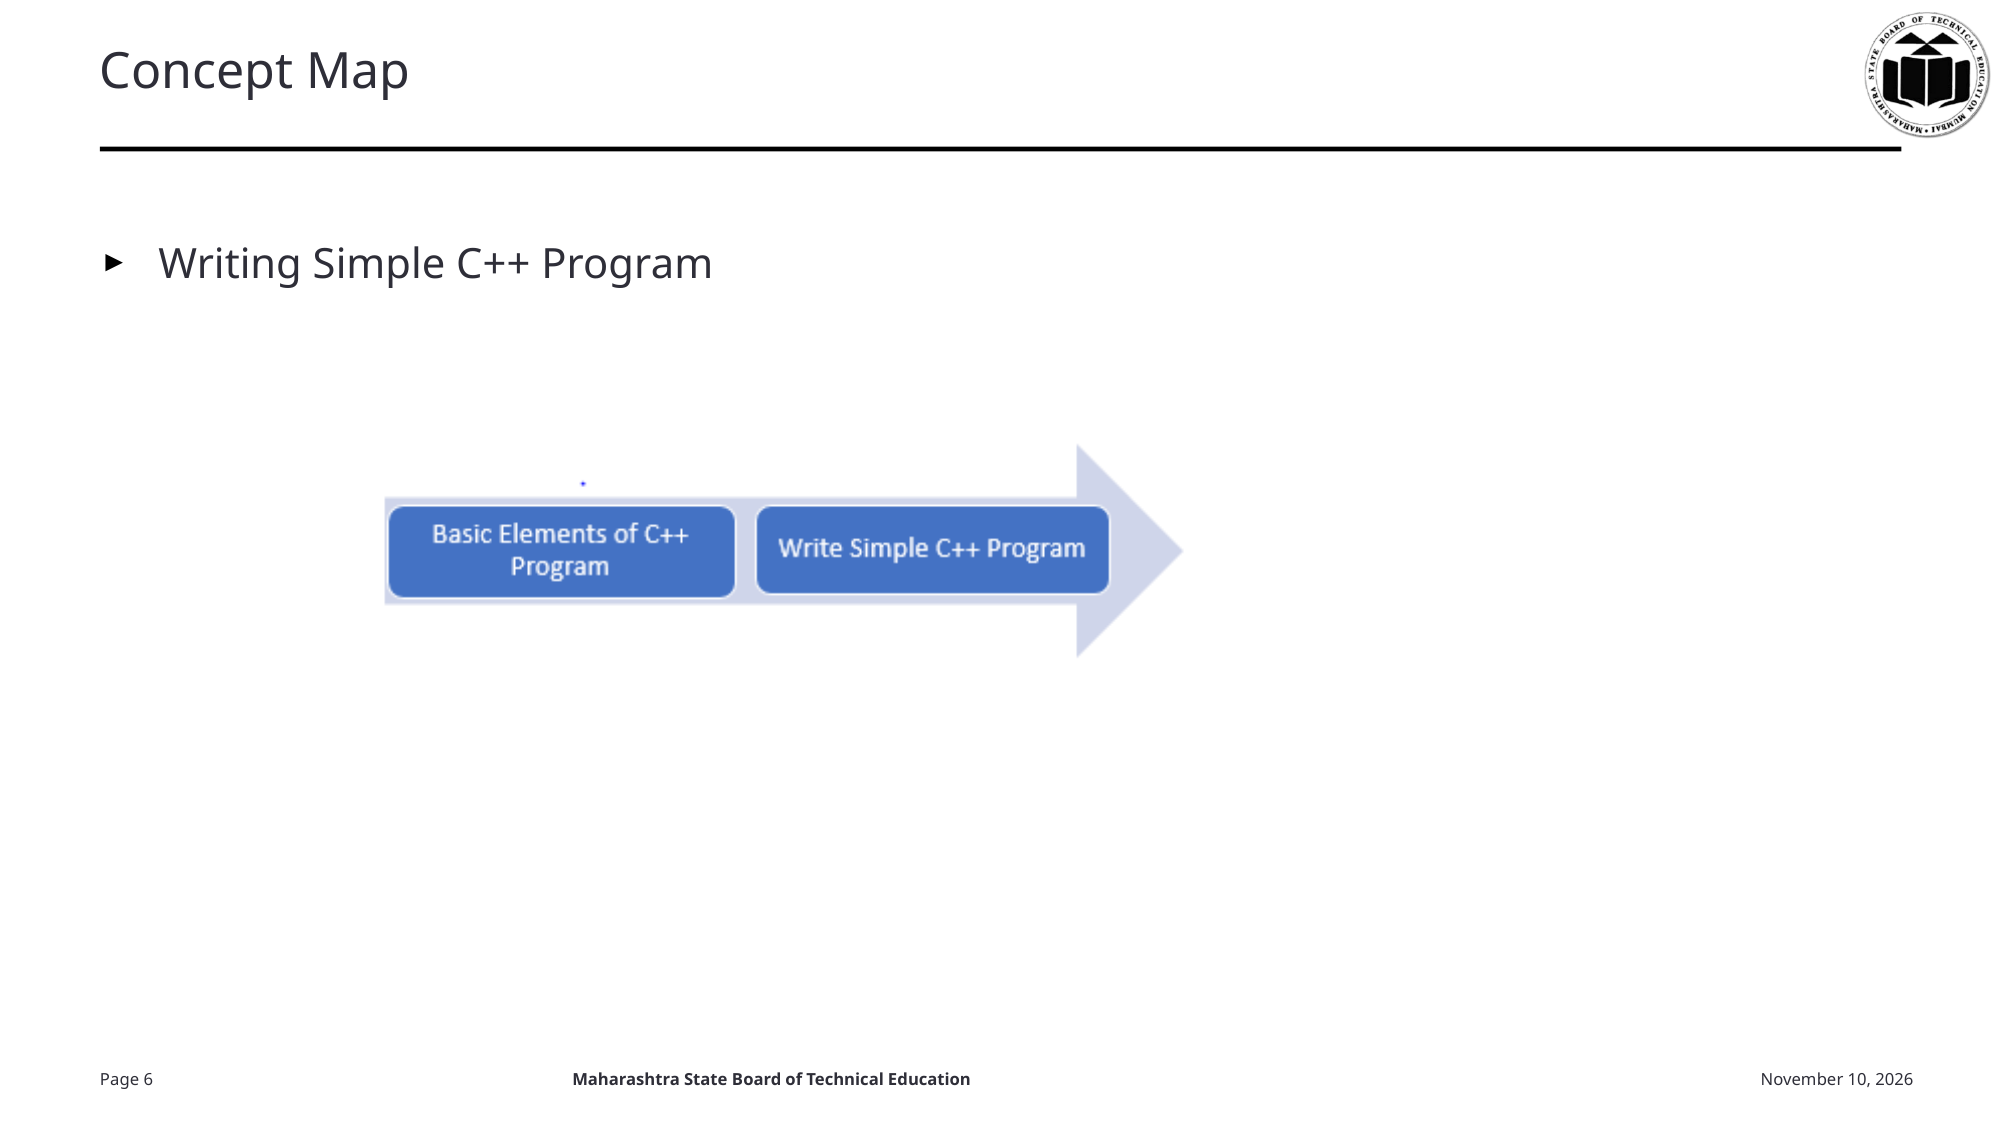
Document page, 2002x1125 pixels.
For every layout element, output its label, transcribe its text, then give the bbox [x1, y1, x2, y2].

list Writing Simple C++ Program [99, 186, 1901, 999]
picture [1852, 0, 2001, 149]
title Concept Map [99, 48, 1901, 145]
picture [339, 366, 1218, 759]
